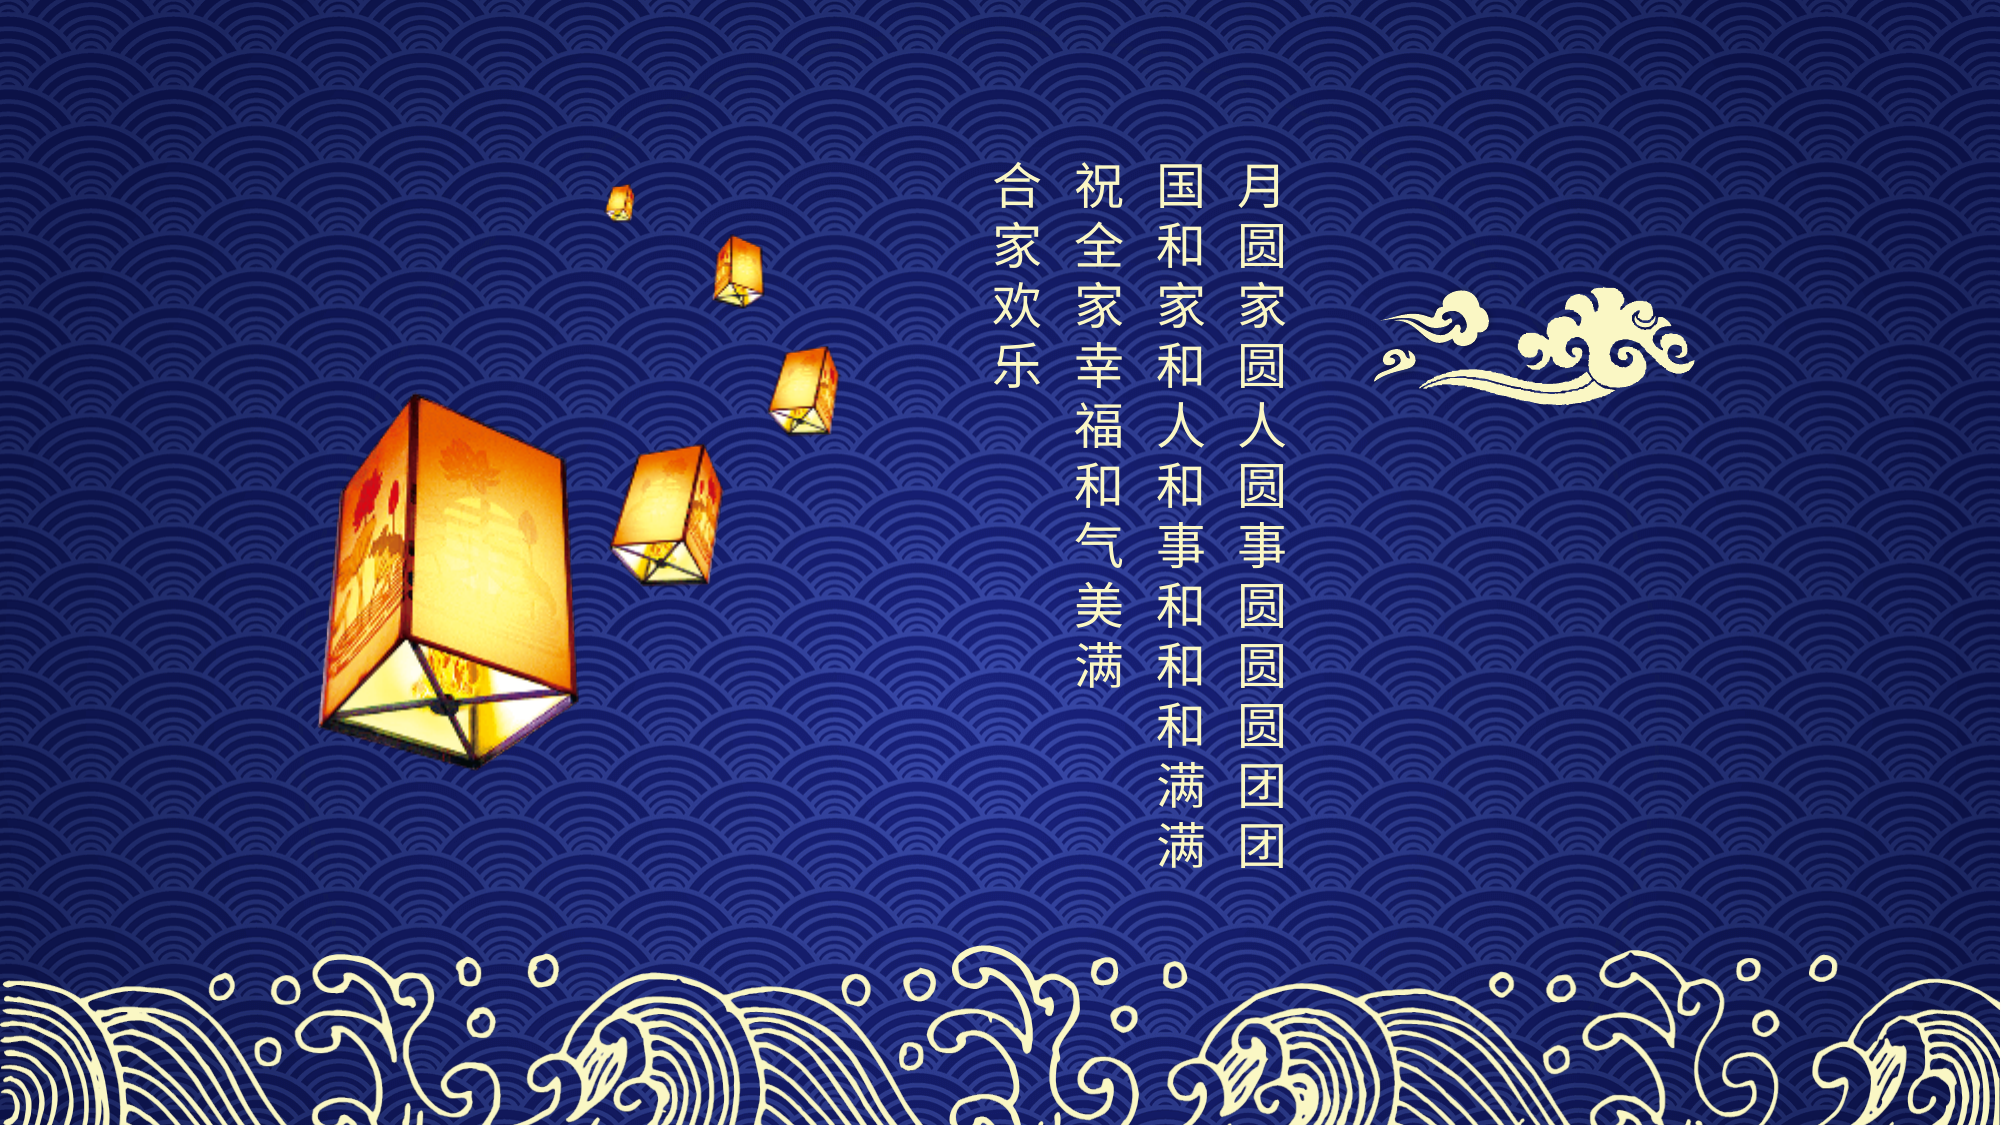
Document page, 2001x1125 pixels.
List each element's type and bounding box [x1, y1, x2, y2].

picture [0, 0, 2001, 1125]
text_box [977, 147, 1283, 890]
text_box [1373, 278, 1695, 405]
